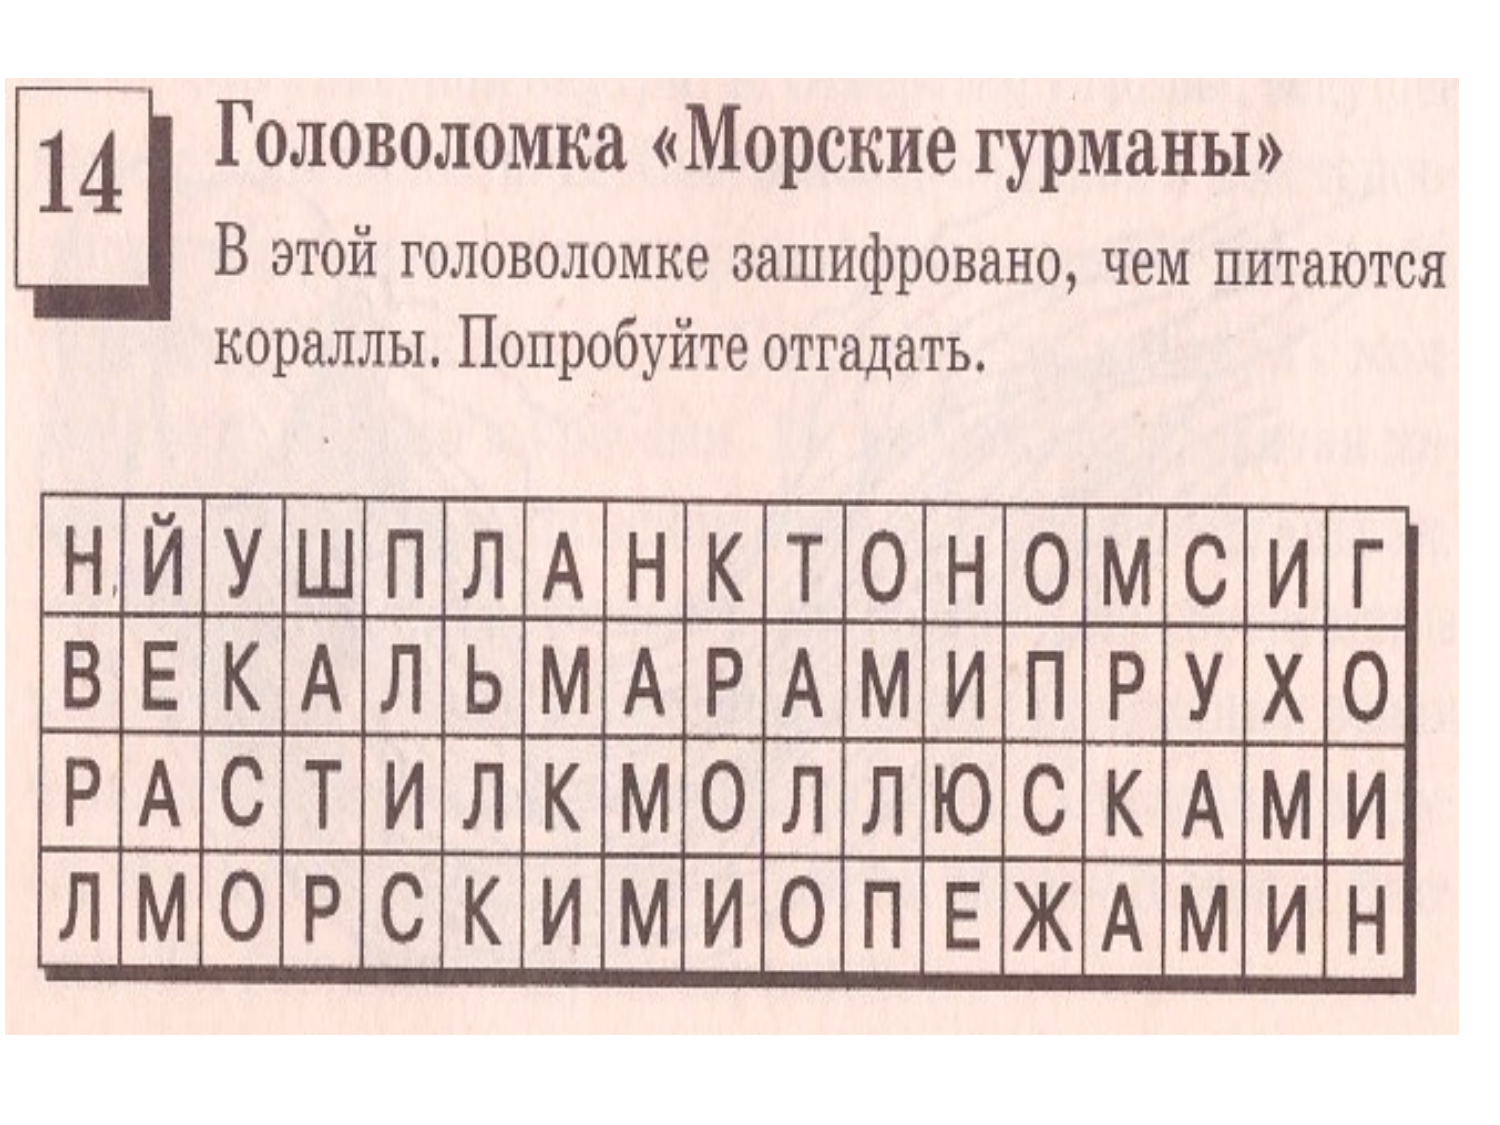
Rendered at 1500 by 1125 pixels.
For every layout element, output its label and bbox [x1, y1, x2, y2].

picture [5, 77, 1459, 1036]
